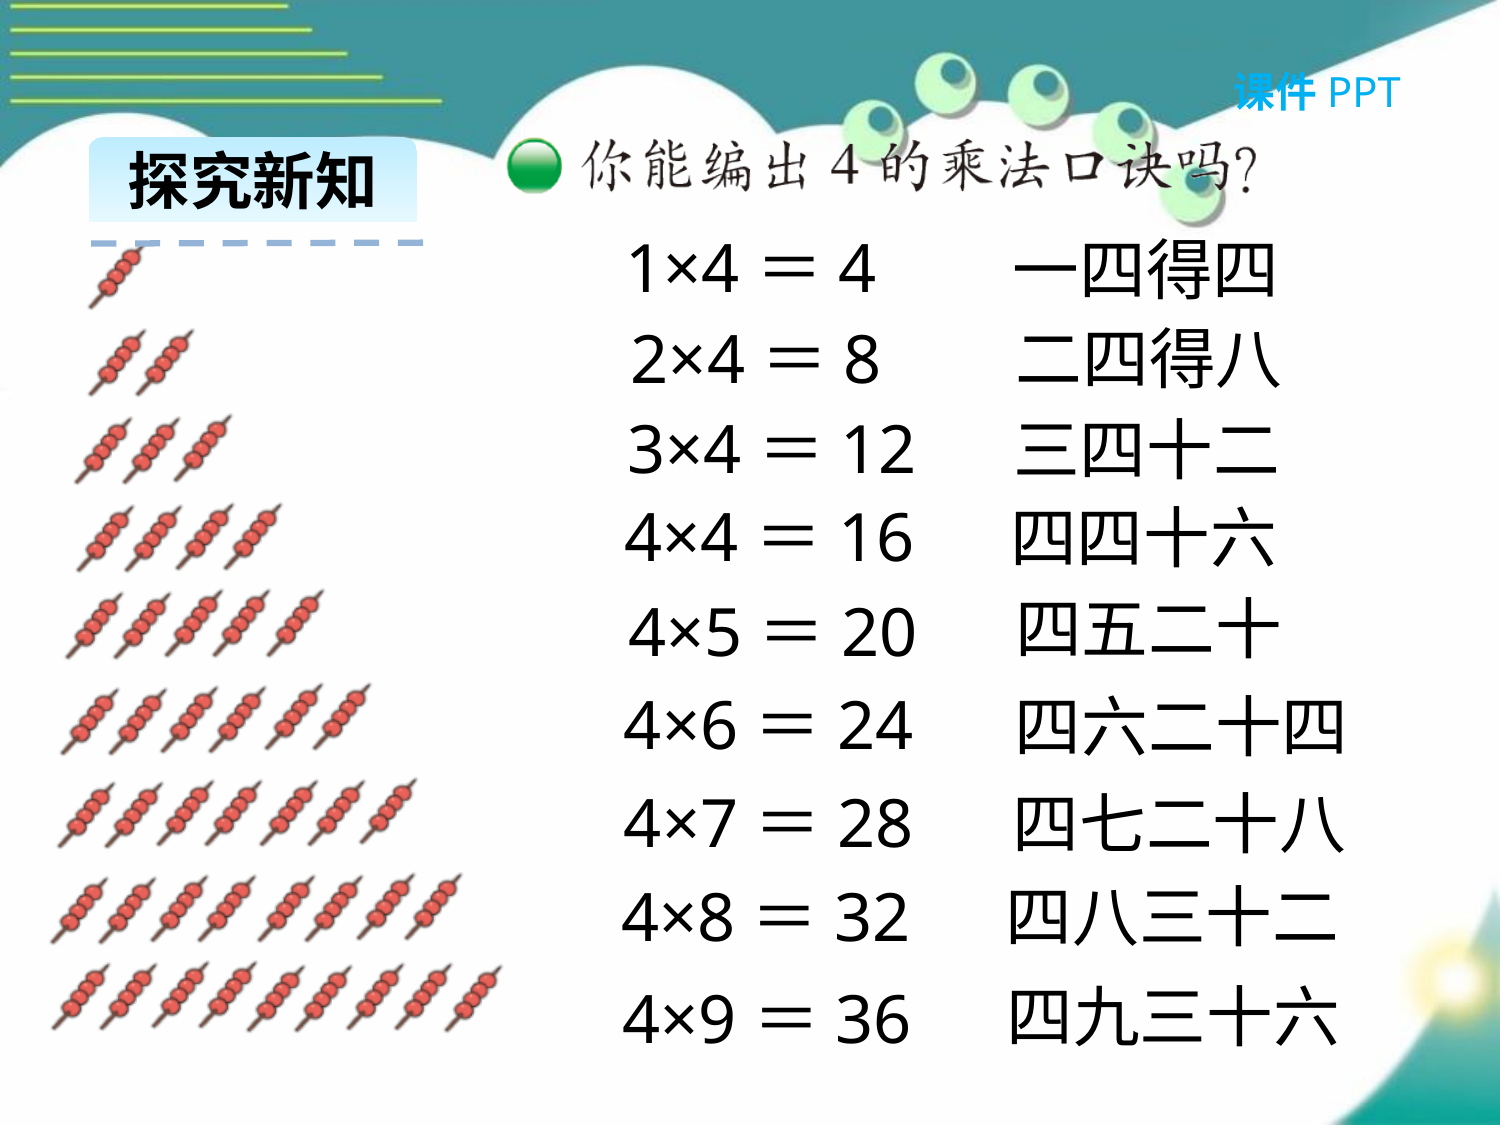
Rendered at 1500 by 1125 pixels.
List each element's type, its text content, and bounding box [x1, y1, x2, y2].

text_box 四五二十 [1000, 579, 1448, 675]
text_box 四七二十八 [997, 774, 1408, 870]
text_box 1×4＝4 [610, 218, 965, 313]
text_box 二四得八 [1000, 309, 1398, 405]
text_box 四八三十二 [991, 867, 1388, 962]
text_box 四六二十四 [1000, 677, 1397, 772]
text_box 4×5＝20 [613, 581, 968, 677]
text_box 4×6＝24 [609, 675, 963, 771]
text_box 四九三十六 [991, 967, 1389, 1062]
text_box 4×4＝16 [609, 487, 964, 582]
text_box 2×4＝8 [615, 309, 970, 405]
text_box 4×7＝28 [609, 773, 963, 869]
text_box 一四得四 [997, 220, 1395, 315]
text_box 4×9＝36 [607, 969, 962, 1065]
text_box 3×4＝12 [612, 399, 967, 495]
text_box 课件PPT [1218, 58, 1418, 124]
picture [0, 0, 1500, 1125]
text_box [88, 136, 432, 244]
text_box 4×8＝32 [606, 867, 961, 962]
text_box 四四十六 [995, 488, 1393, 584]
text_box 三四十二 [998, 400, 1396, 496]
